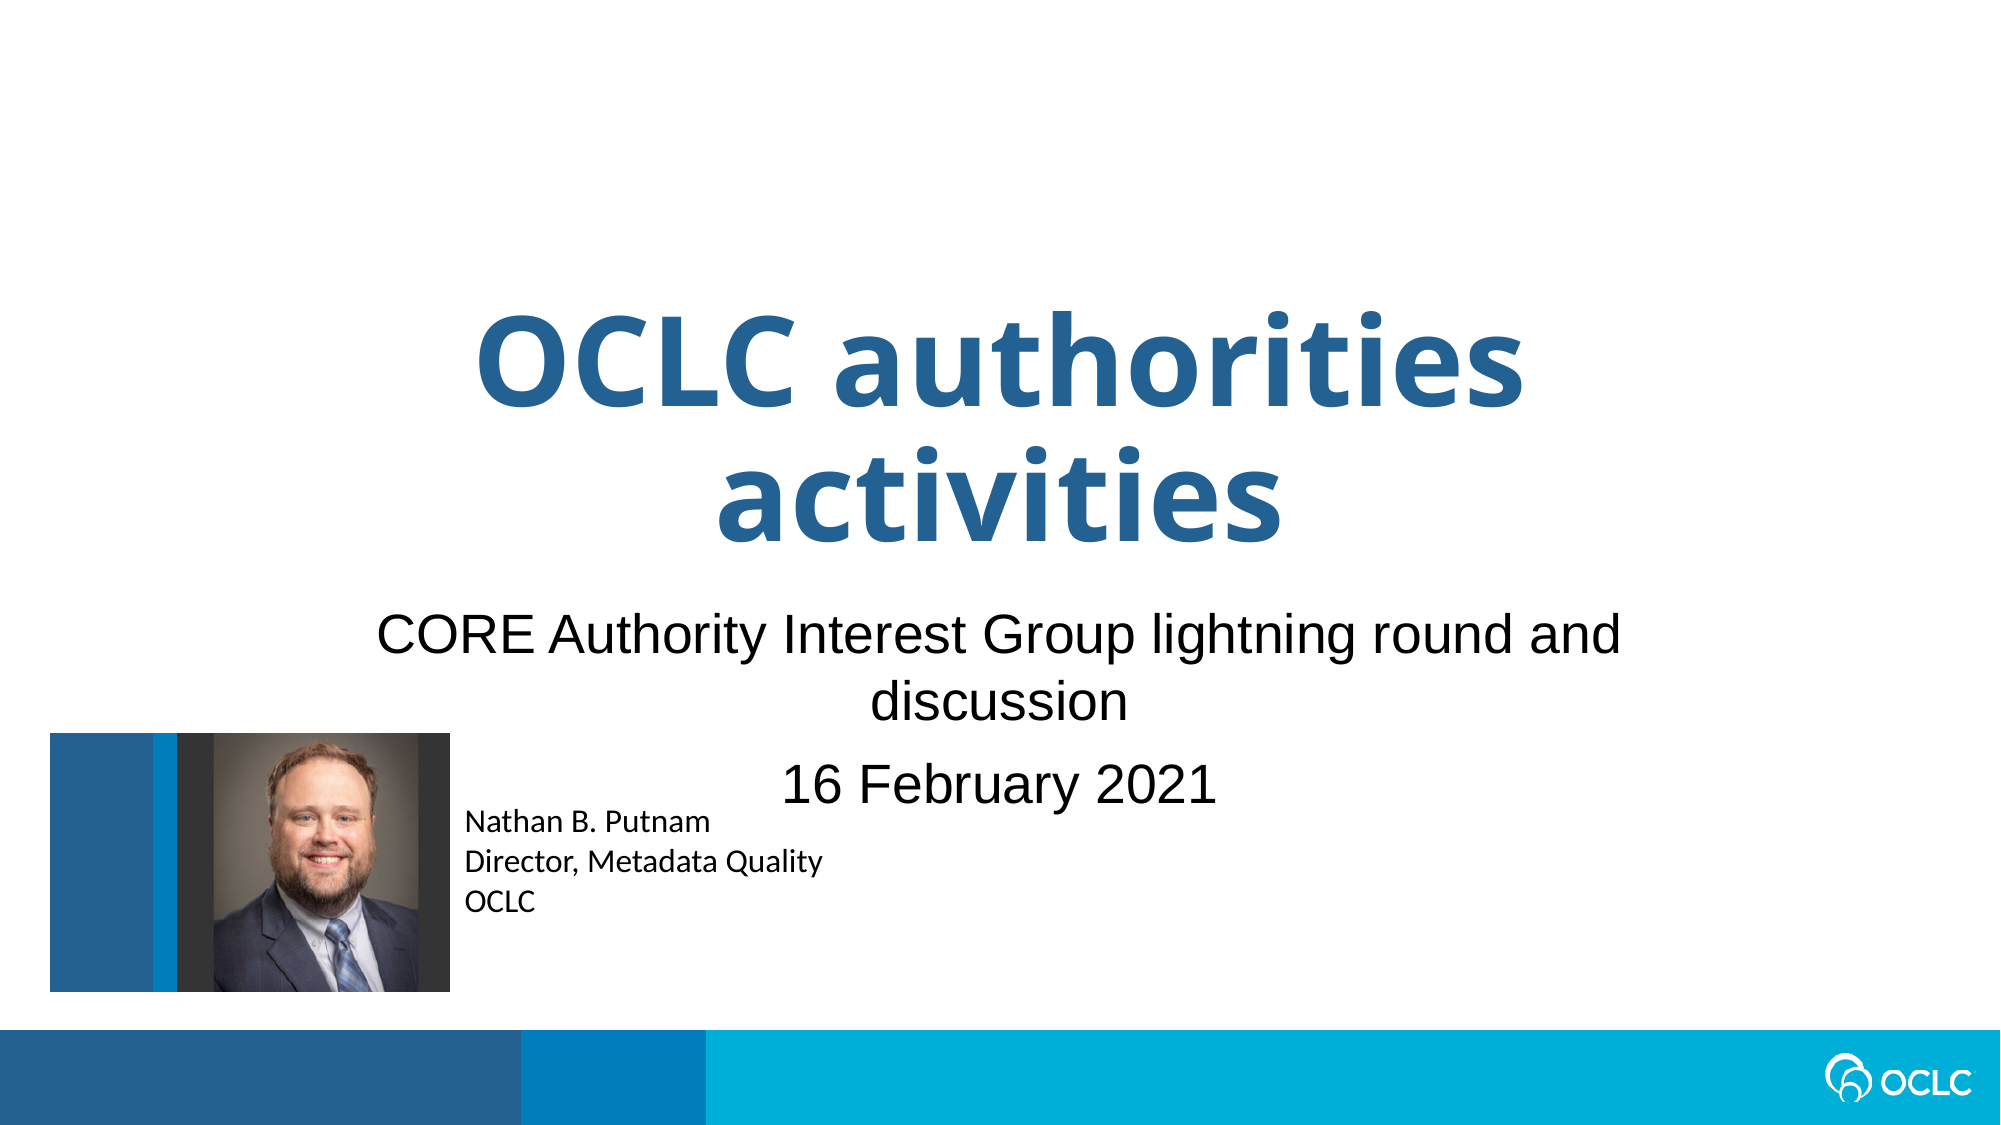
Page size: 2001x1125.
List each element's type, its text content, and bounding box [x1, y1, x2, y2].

picture [178, 733, 450, 992]
subtitle CORE Authority Interest Group lightning round and discussion 16 February 2021 [249, 590, 1750, 863]
text_box Nathan B. Putnam Director, Metadata Quality OCLC [450, 791, 1127, 927]
picture [50, 733, 152, 992]
title OCLC authorities activities [249, 184, 1750, 576]
